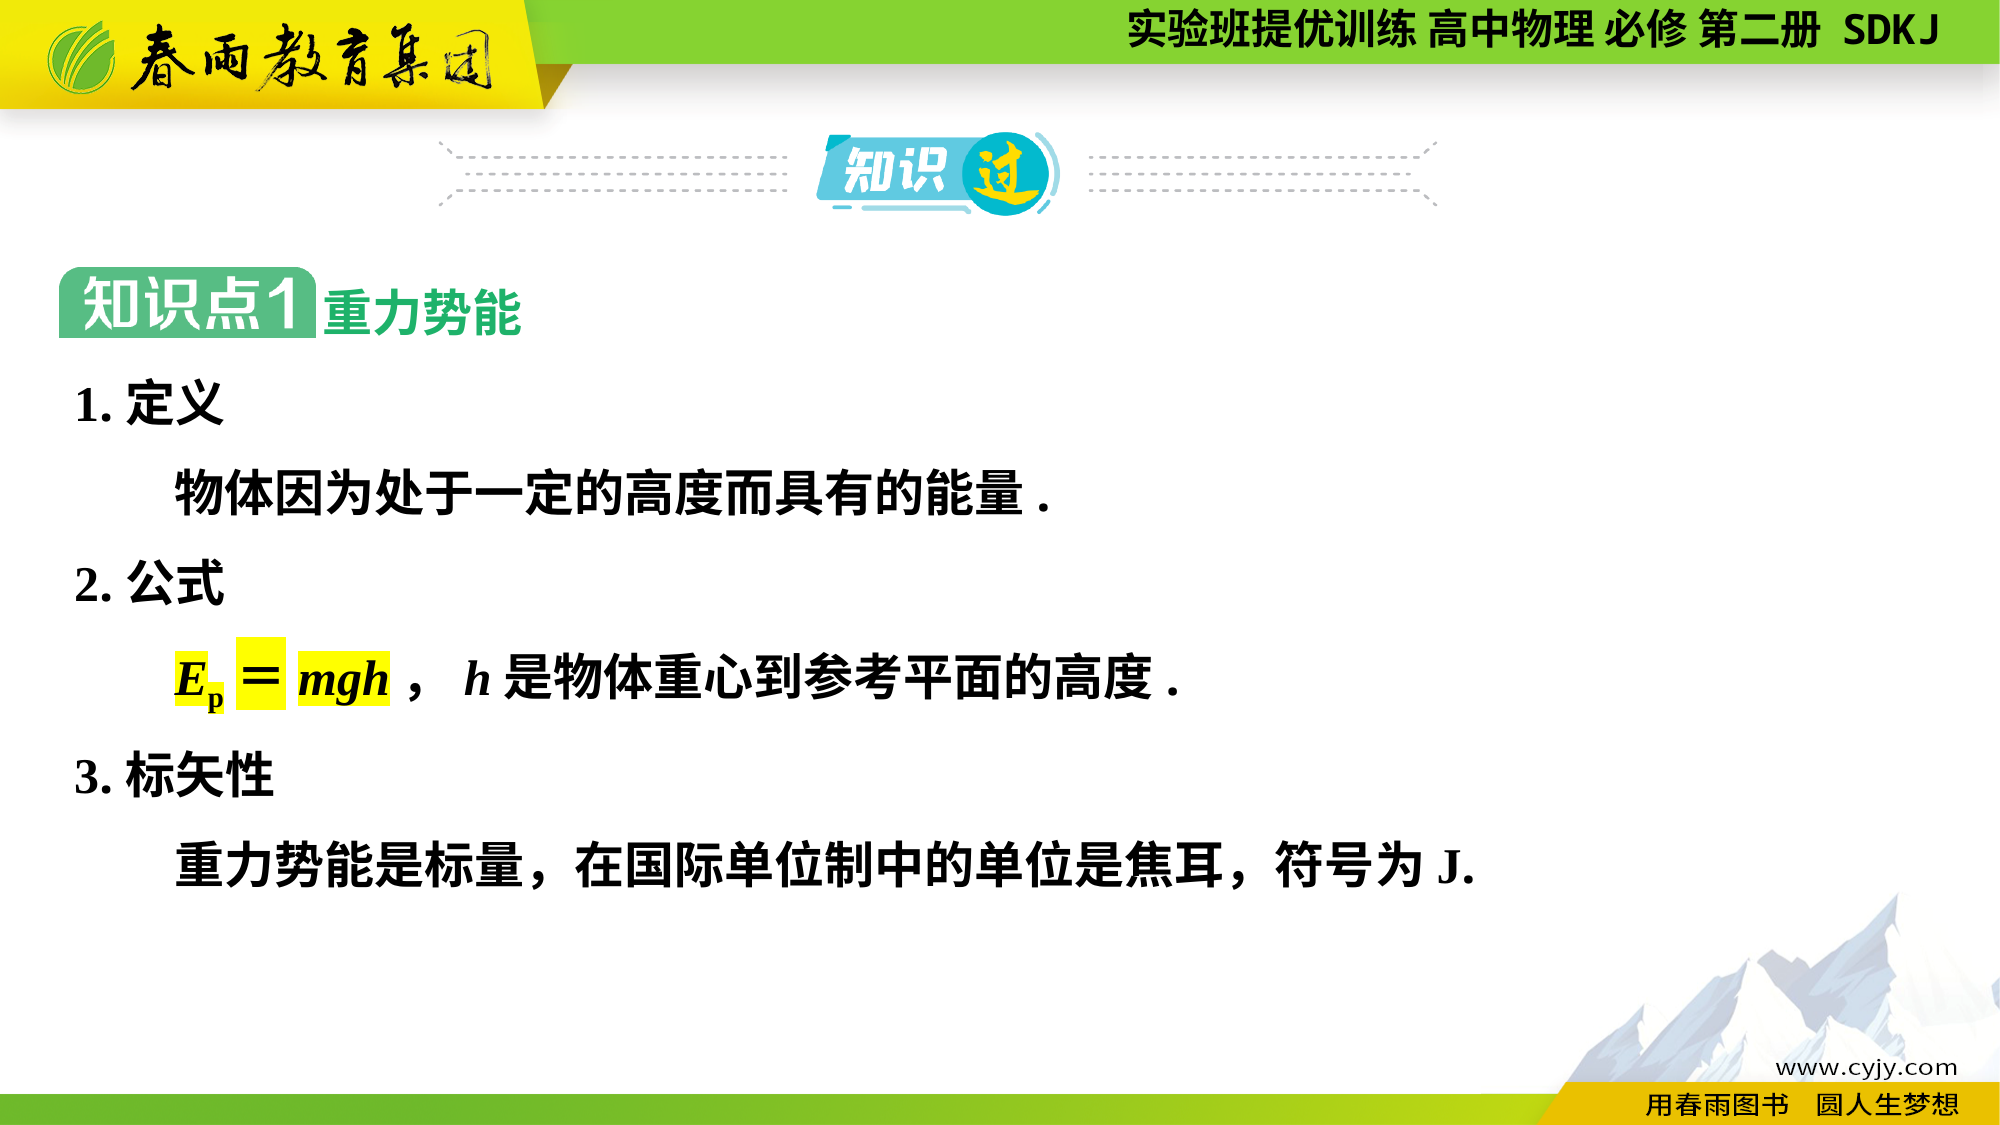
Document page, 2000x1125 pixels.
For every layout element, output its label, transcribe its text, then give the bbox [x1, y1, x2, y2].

picture [0, 0, 2000, 1125]
list 重力势能 1.定义 物体因为处于一定的高度而具有的能量. 2.公式 Ep＝mgh，h是物体重心到参考平面的高度. 3.标矢性 重力势能是标量，在国际单位制中的单位是焦耳，符号为J. [59, 243, 1944, 884]
